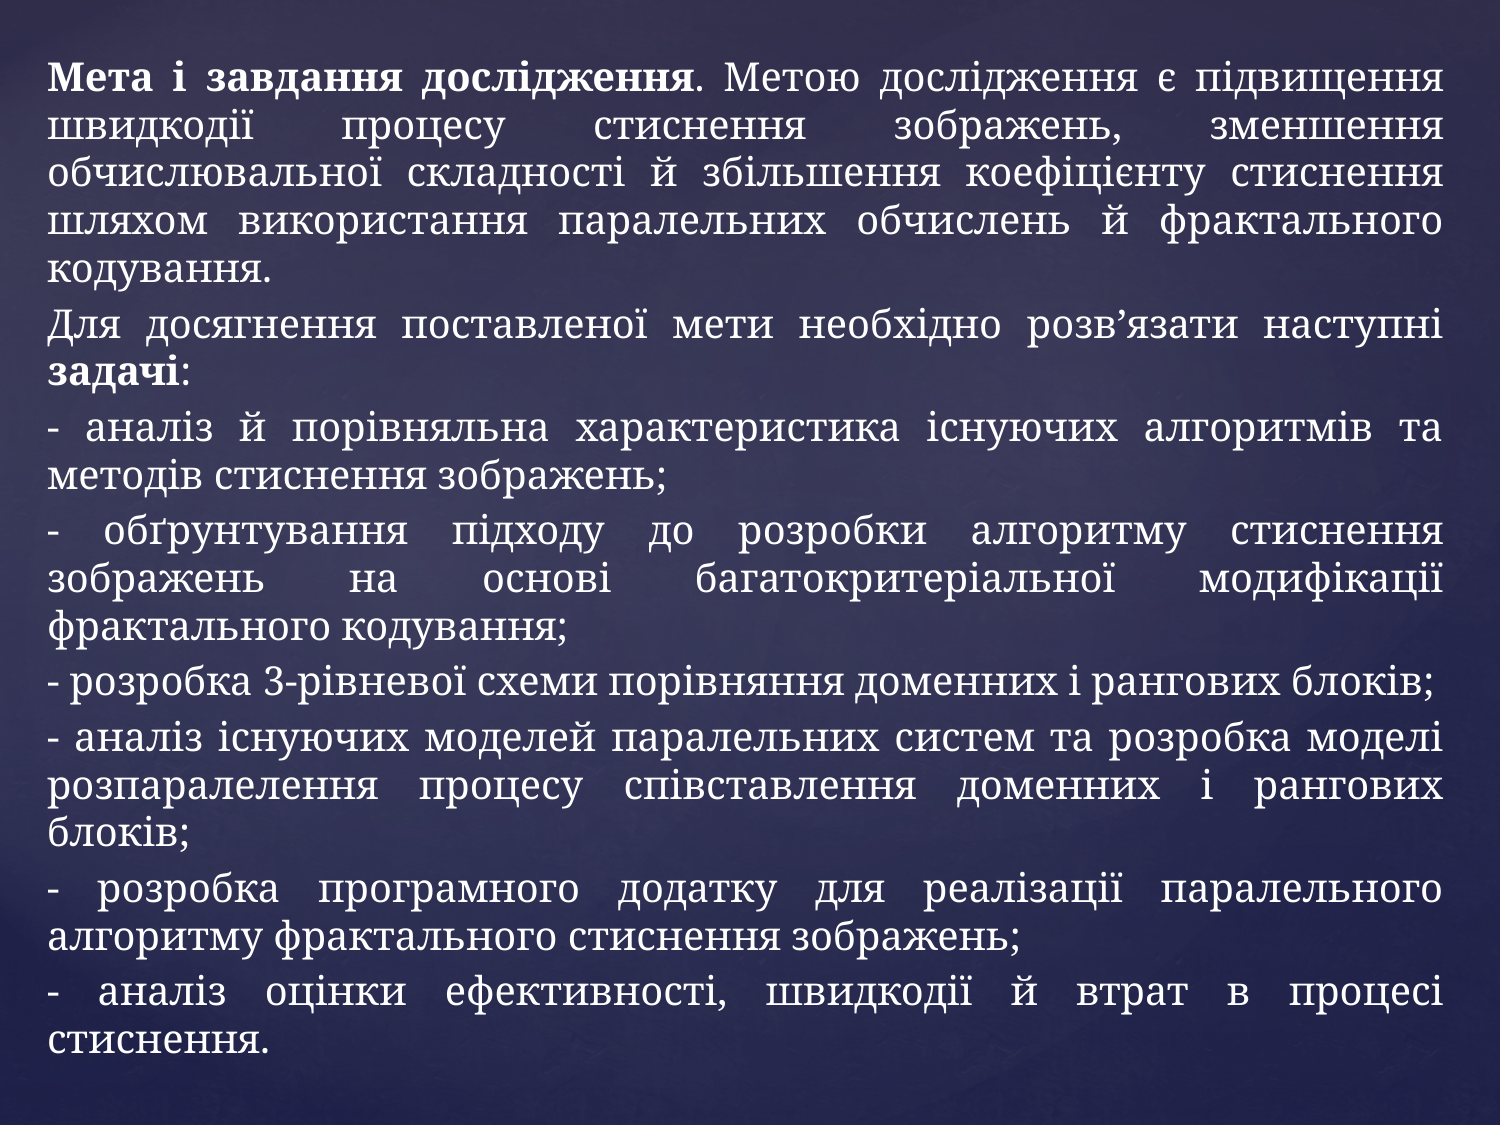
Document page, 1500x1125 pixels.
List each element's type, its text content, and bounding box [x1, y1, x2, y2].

list Мета і завдання дослідження. Метою дослідження є підвищення швидкодії процесу стиснення зображень, зменшення обчислювальної складності й збільшення коефіцієнту стиснення шляхом використання паралельних обчислень й фрактального кодування. Для досягнення поставленої мети необхідно розв’язати наступні задачі: - аналіз й порівняльна характеристика існуючих алгоритмів та методів стиснення зображень; - обґрунтування підходу до розробки алгоритму стиснення зображень на основі багатокритеріальної модифікації фрактального кодування; - розробка 3-рівневої схеми порівняння доменних і рангових блоків; - аналіз існуючих моделей паралельних систем та розробка моделі розпаралелення процесу співставлення доменних і рангових блоків; - розробка програмного додатку для реалізації паралельного алгоритму фрактального стиснення зображень; - аналіз оцінки ефективності, швидкодії й втрат в процесі стиснення. [29, 42, 1459, 1071]
